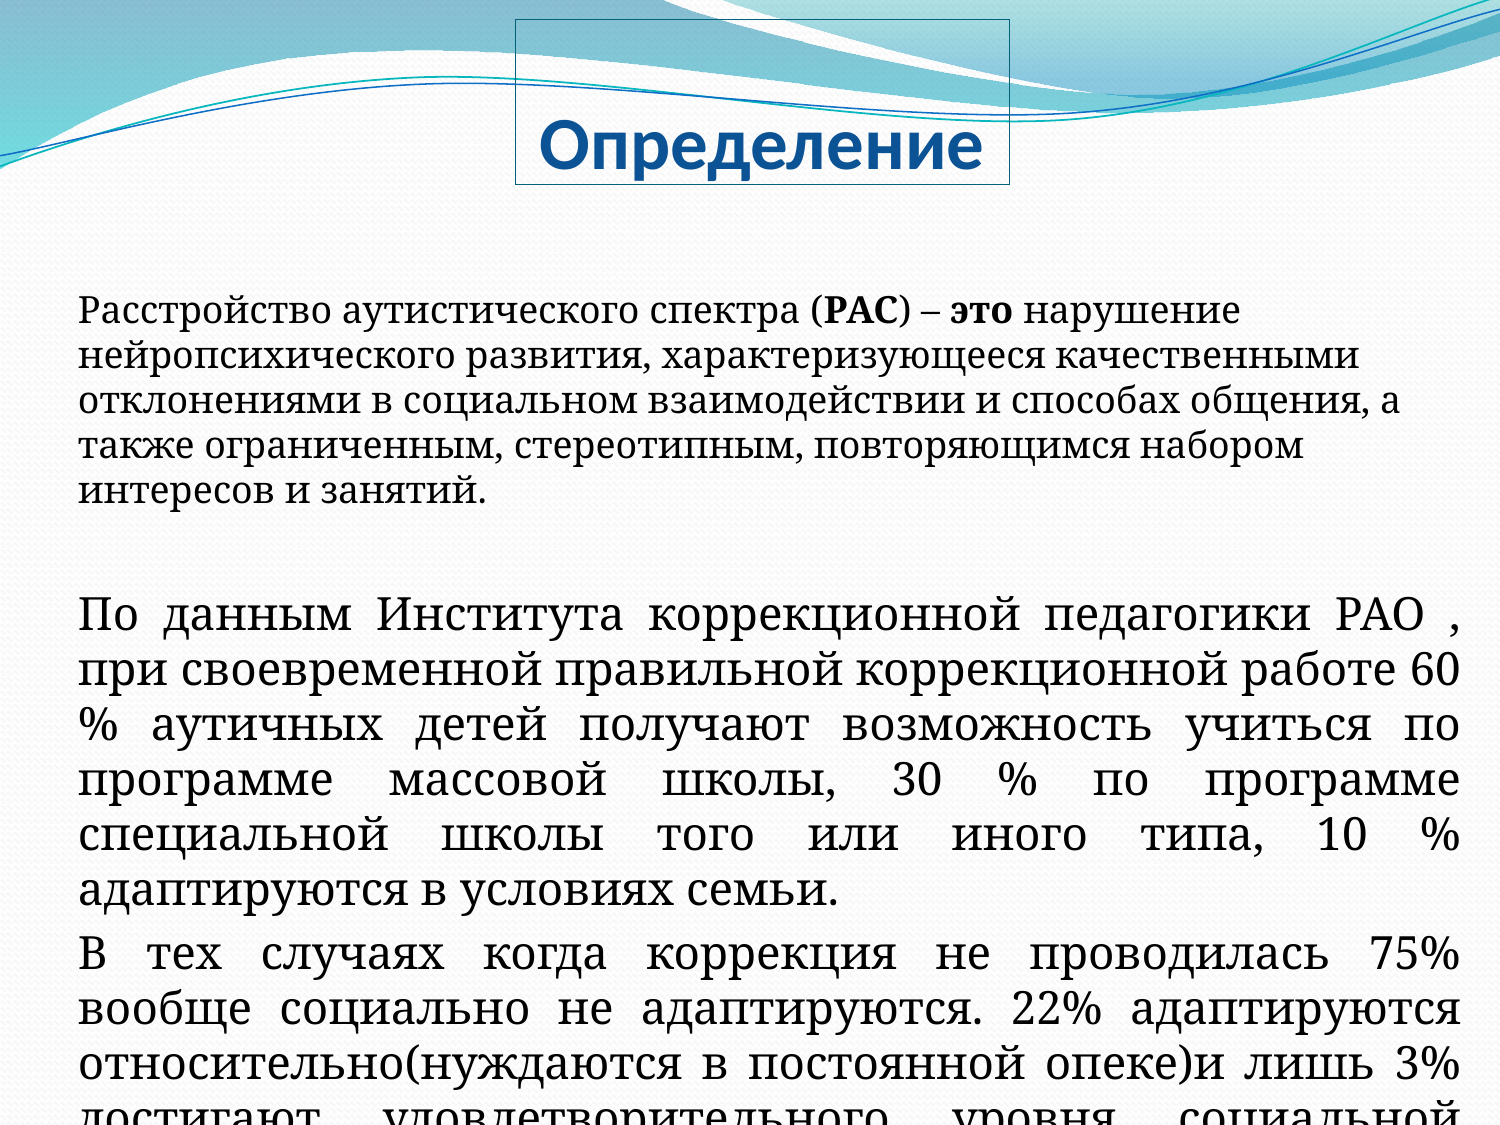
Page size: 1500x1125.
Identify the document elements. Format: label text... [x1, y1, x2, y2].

list Расстройство аутистического спектра (РАС) – это нарушение нейропсихического развития, характеризующееся качественными отклонениями в социальном взаимодействии и способах общения, а также ограниченным, стереотипным, повторяющимся набором интересов и занятий. По данным Института коррекционной педагогики РАО , при своевременной правильной коррекционной работе 60 % аутичных детей получают возможность учиться по программе массовой школы, 30 % по программе специальной школы того или иного типа, 10 % адаптируются в условиях семьи. В тех случаях когда коррекция не проводилась 75% вообще социально не адаптируются. 22% адаптируются относительно(нуждаются в постоянной опеке)и лишь 3% достигают удовлетворительного уровня социальной адаптации. [75, 278, 1465, 1104]
title Определение [515, 19, 1010, 185]
